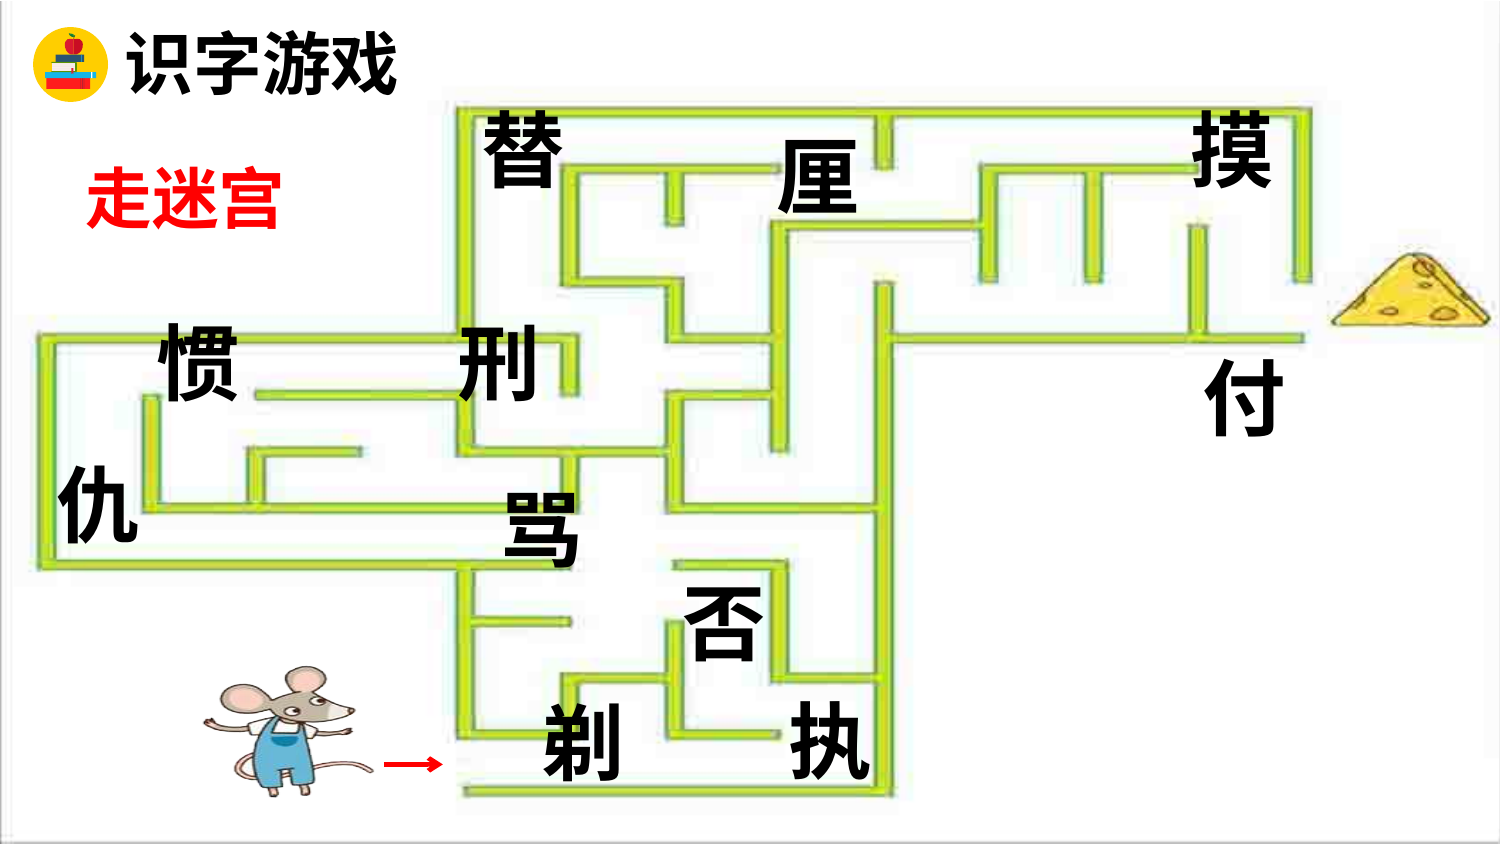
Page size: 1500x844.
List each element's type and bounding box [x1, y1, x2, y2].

picture [0, 1, 1500, 844]
text_box [32, 14, 432, 110]
